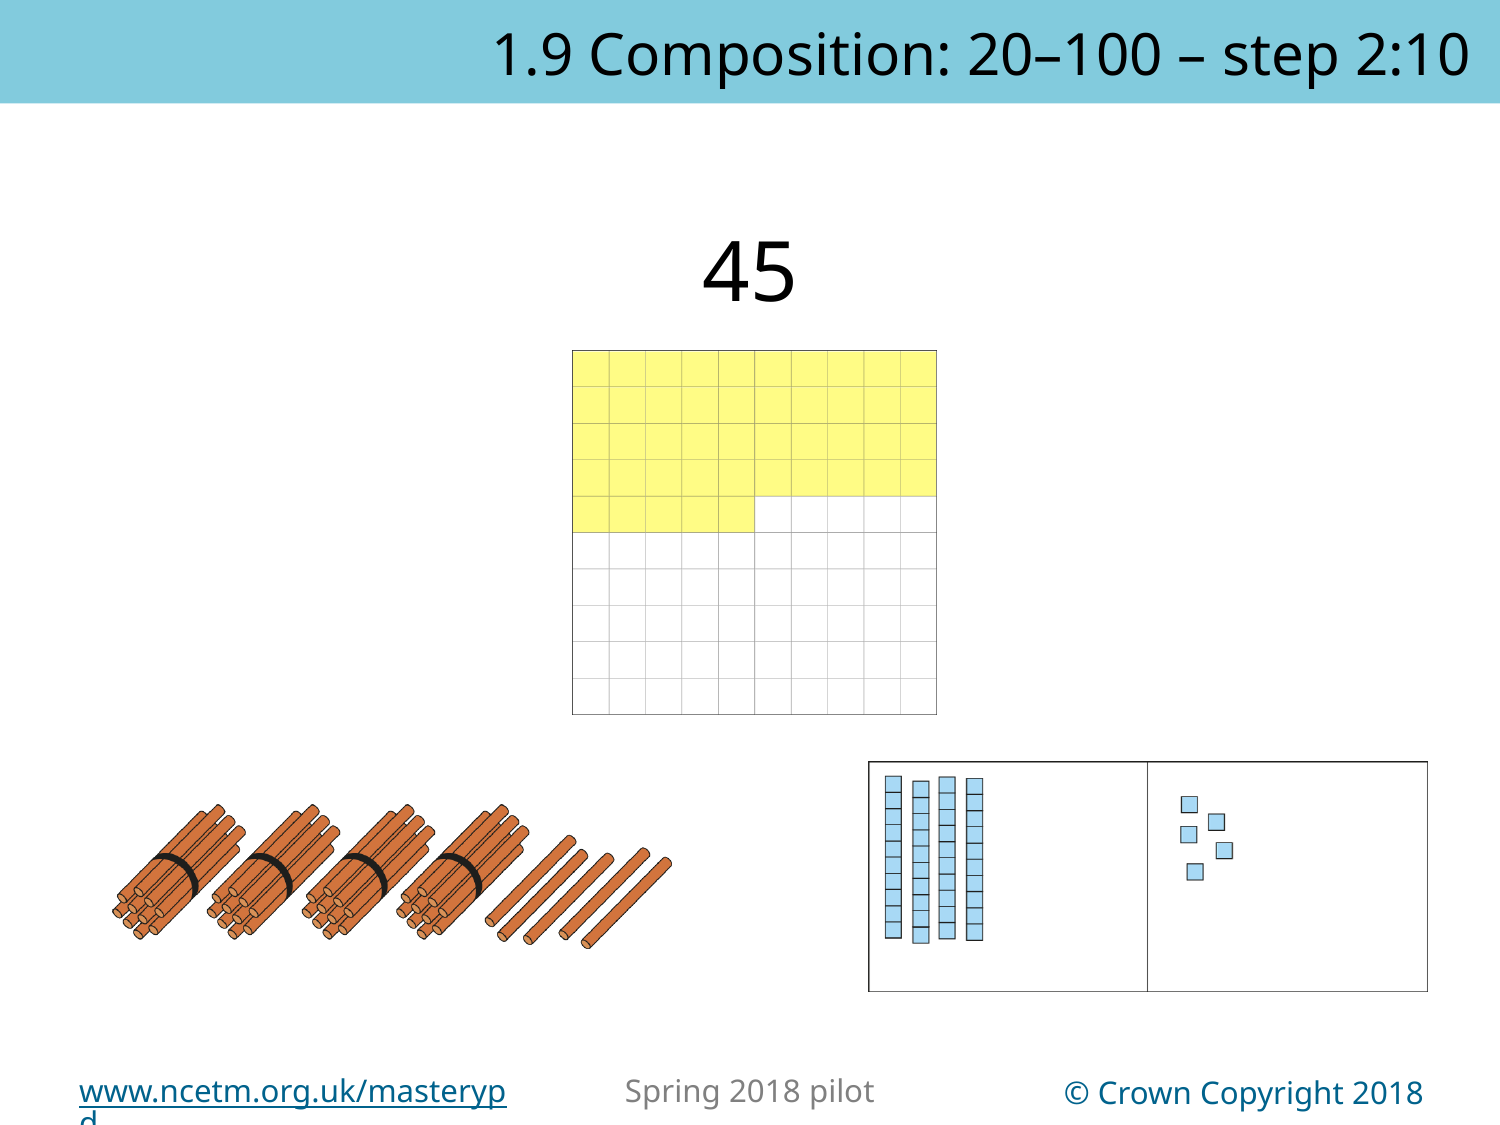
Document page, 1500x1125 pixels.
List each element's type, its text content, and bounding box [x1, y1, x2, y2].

picture [111, 804, 672, 949]
picture [867, 761, 1428, 992]
list 1.9 Composition: 20–100 – step 2:10 [0, 0, 1500, 104]
picture [572, 350, 937, 715]
text_box 45 [687, 210, 813, 326]
